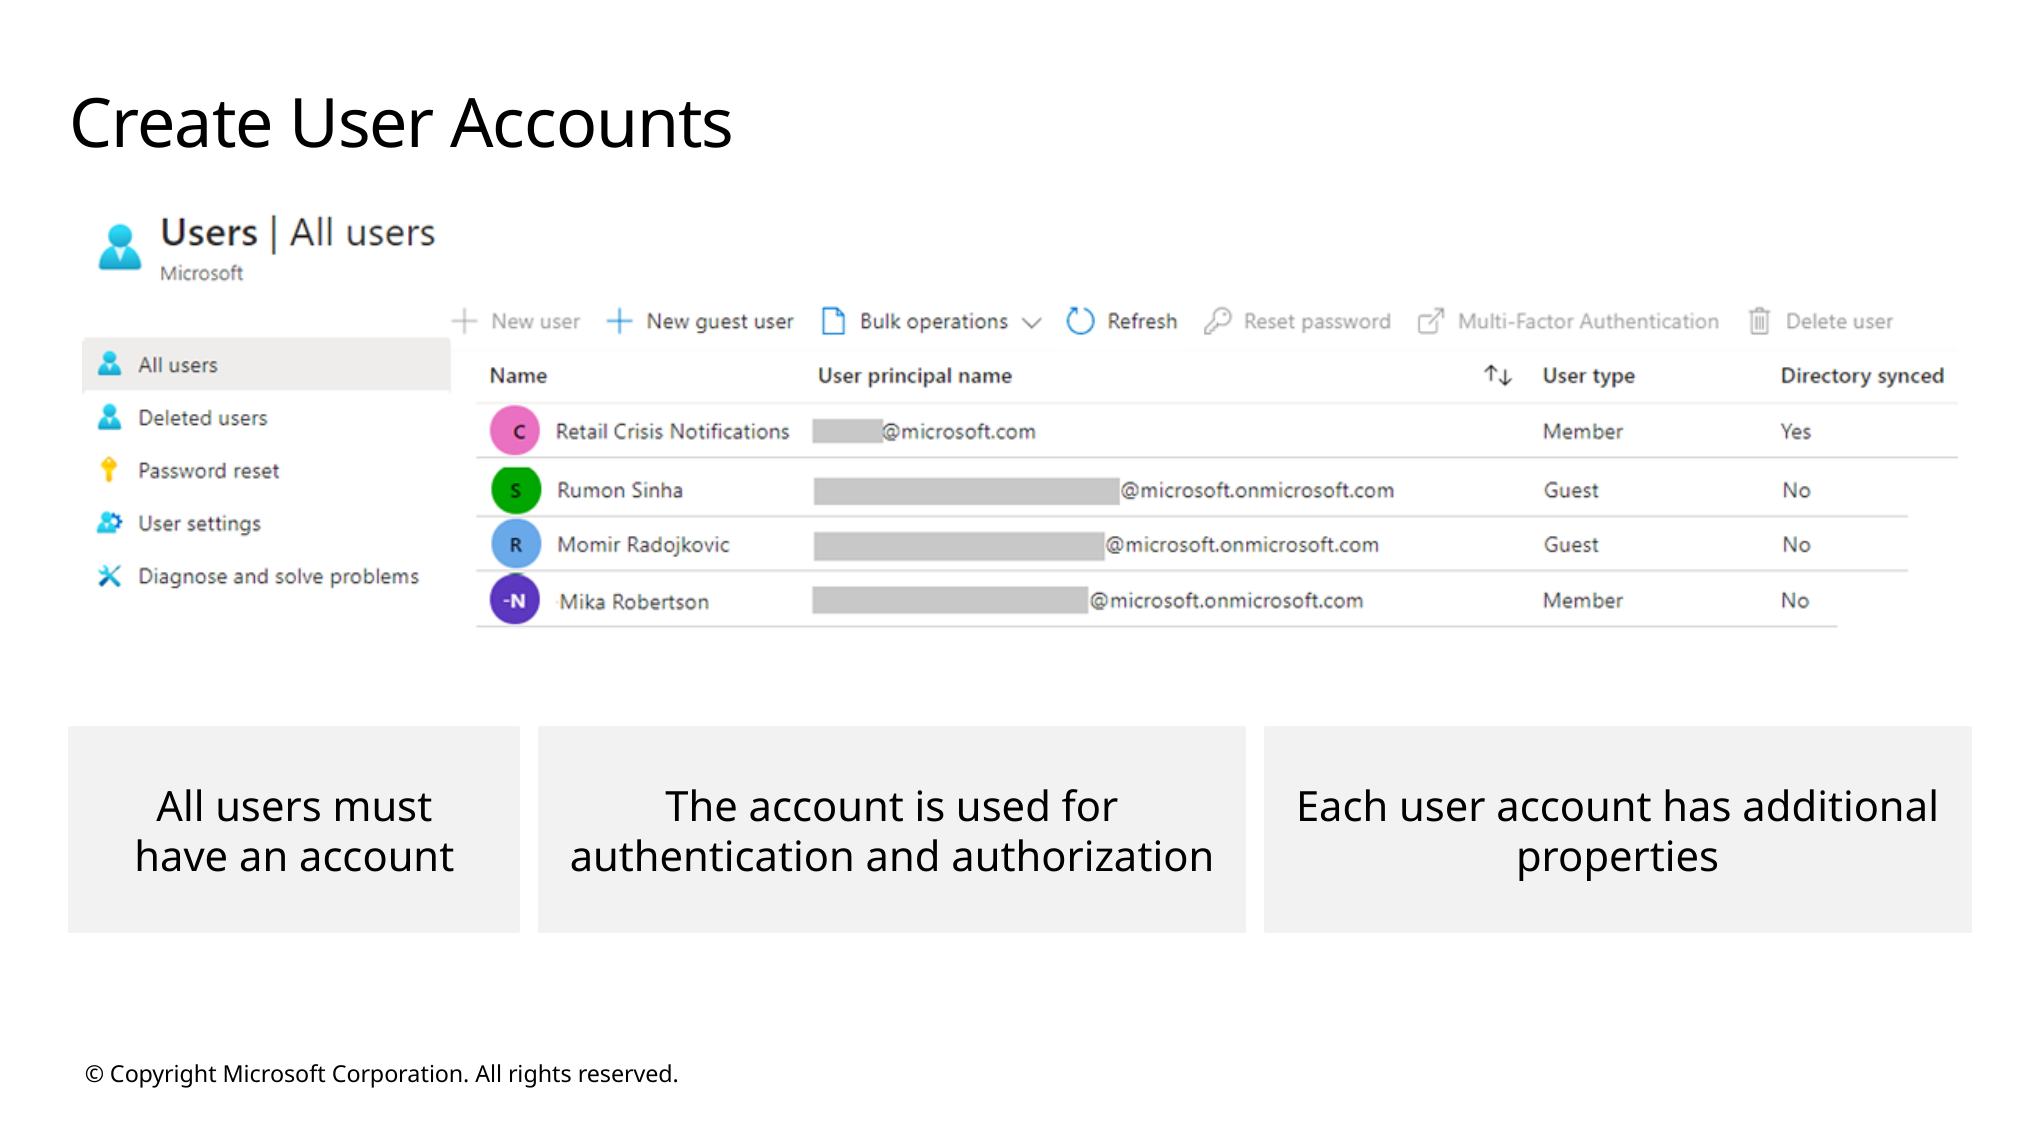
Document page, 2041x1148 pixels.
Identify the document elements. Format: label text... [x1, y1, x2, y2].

text_box Each user account has additional properties [1265, 727, 1970, 932]
text_box The account is used for authentication and authorization [539, 727, 1245, 932]
picture [82, 207, 1958, 629]
text_box All users must have an account [70, 727, 519, 932]
title Create User Accounts [70, 73, 1968, 188]
